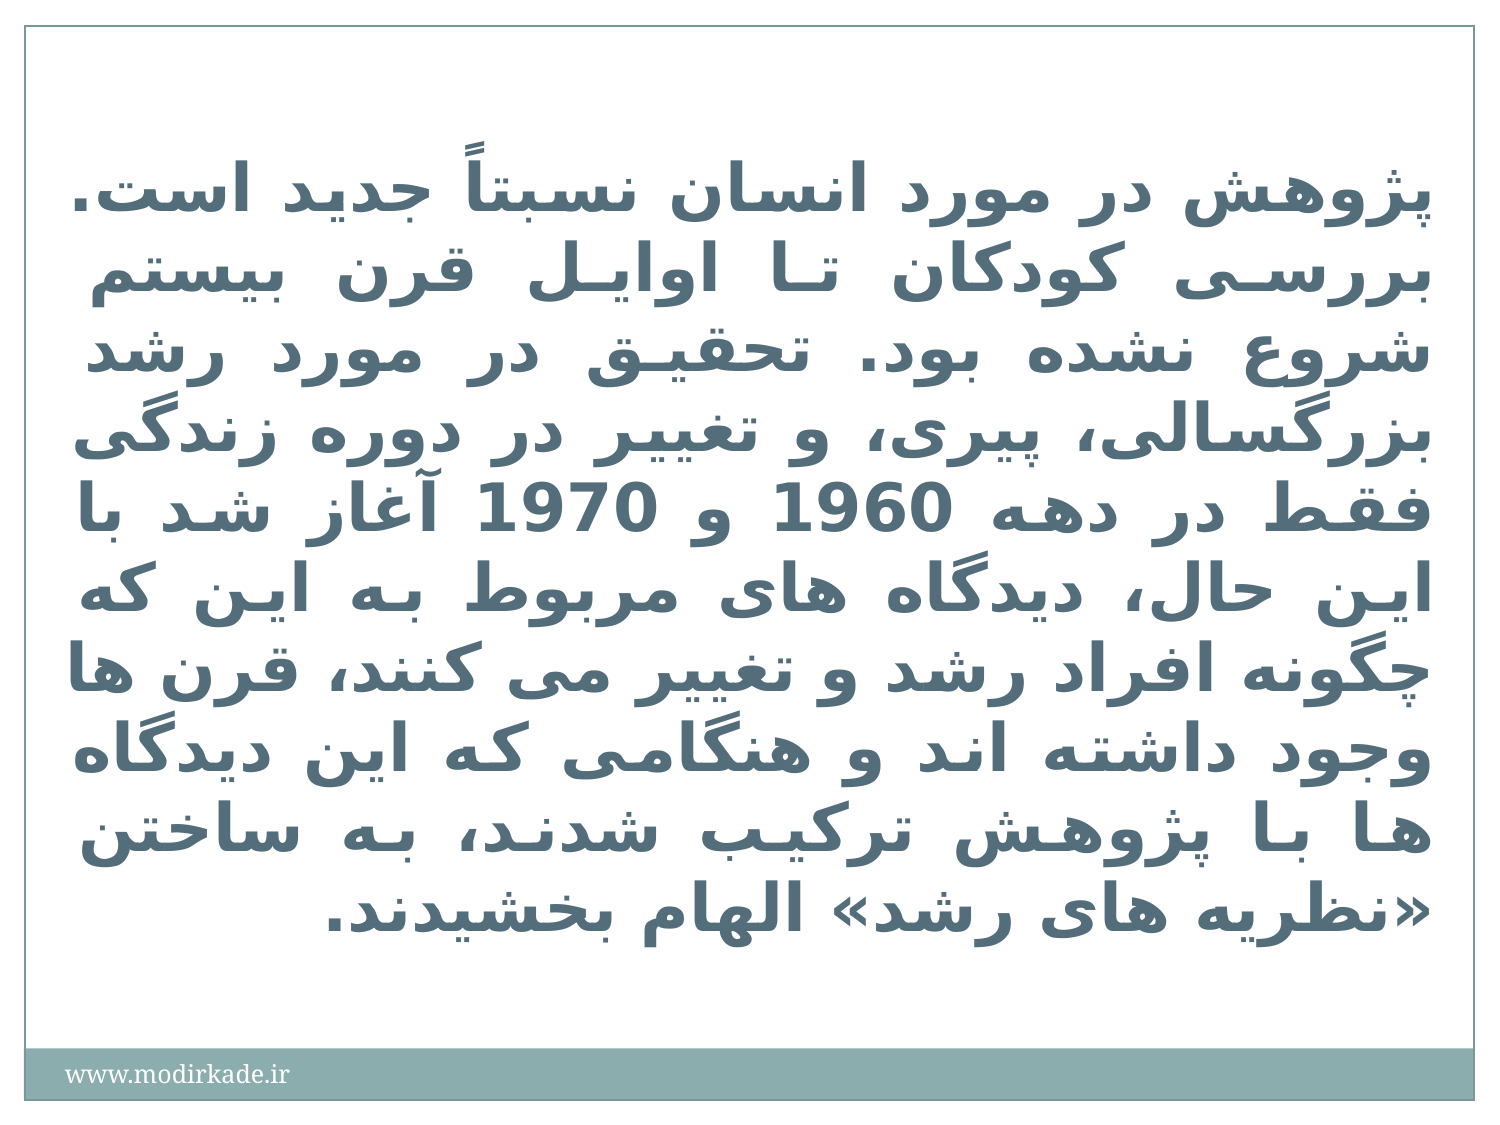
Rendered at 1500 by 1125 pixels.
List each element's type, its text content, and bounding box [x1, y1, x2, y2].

text_box پژوهش در مورد انسان نسبتاً جدید است. بررسی کودکان تا اوایل قرن بیستم شروع نشده بود. تحقیق در مورد رشد بزرگسالی، پیری، و تغییر در دوره زندگی فقط در دهه 1960 و 1970 آغاز شد با این حال، دیدگاه های مربوط به این که چگونه افراد رشد و تغییر می کنند، قرن ها وجود داشته اند و هنگامی که این دیدگاه ها با پژوهش ترکیب شدند، به ساختن «نظریه های رشد» الهام بخشیدند. [50, 137, 1450, 1032]
footer www.modirkade.ir [50, 1051, 638, 1112]
